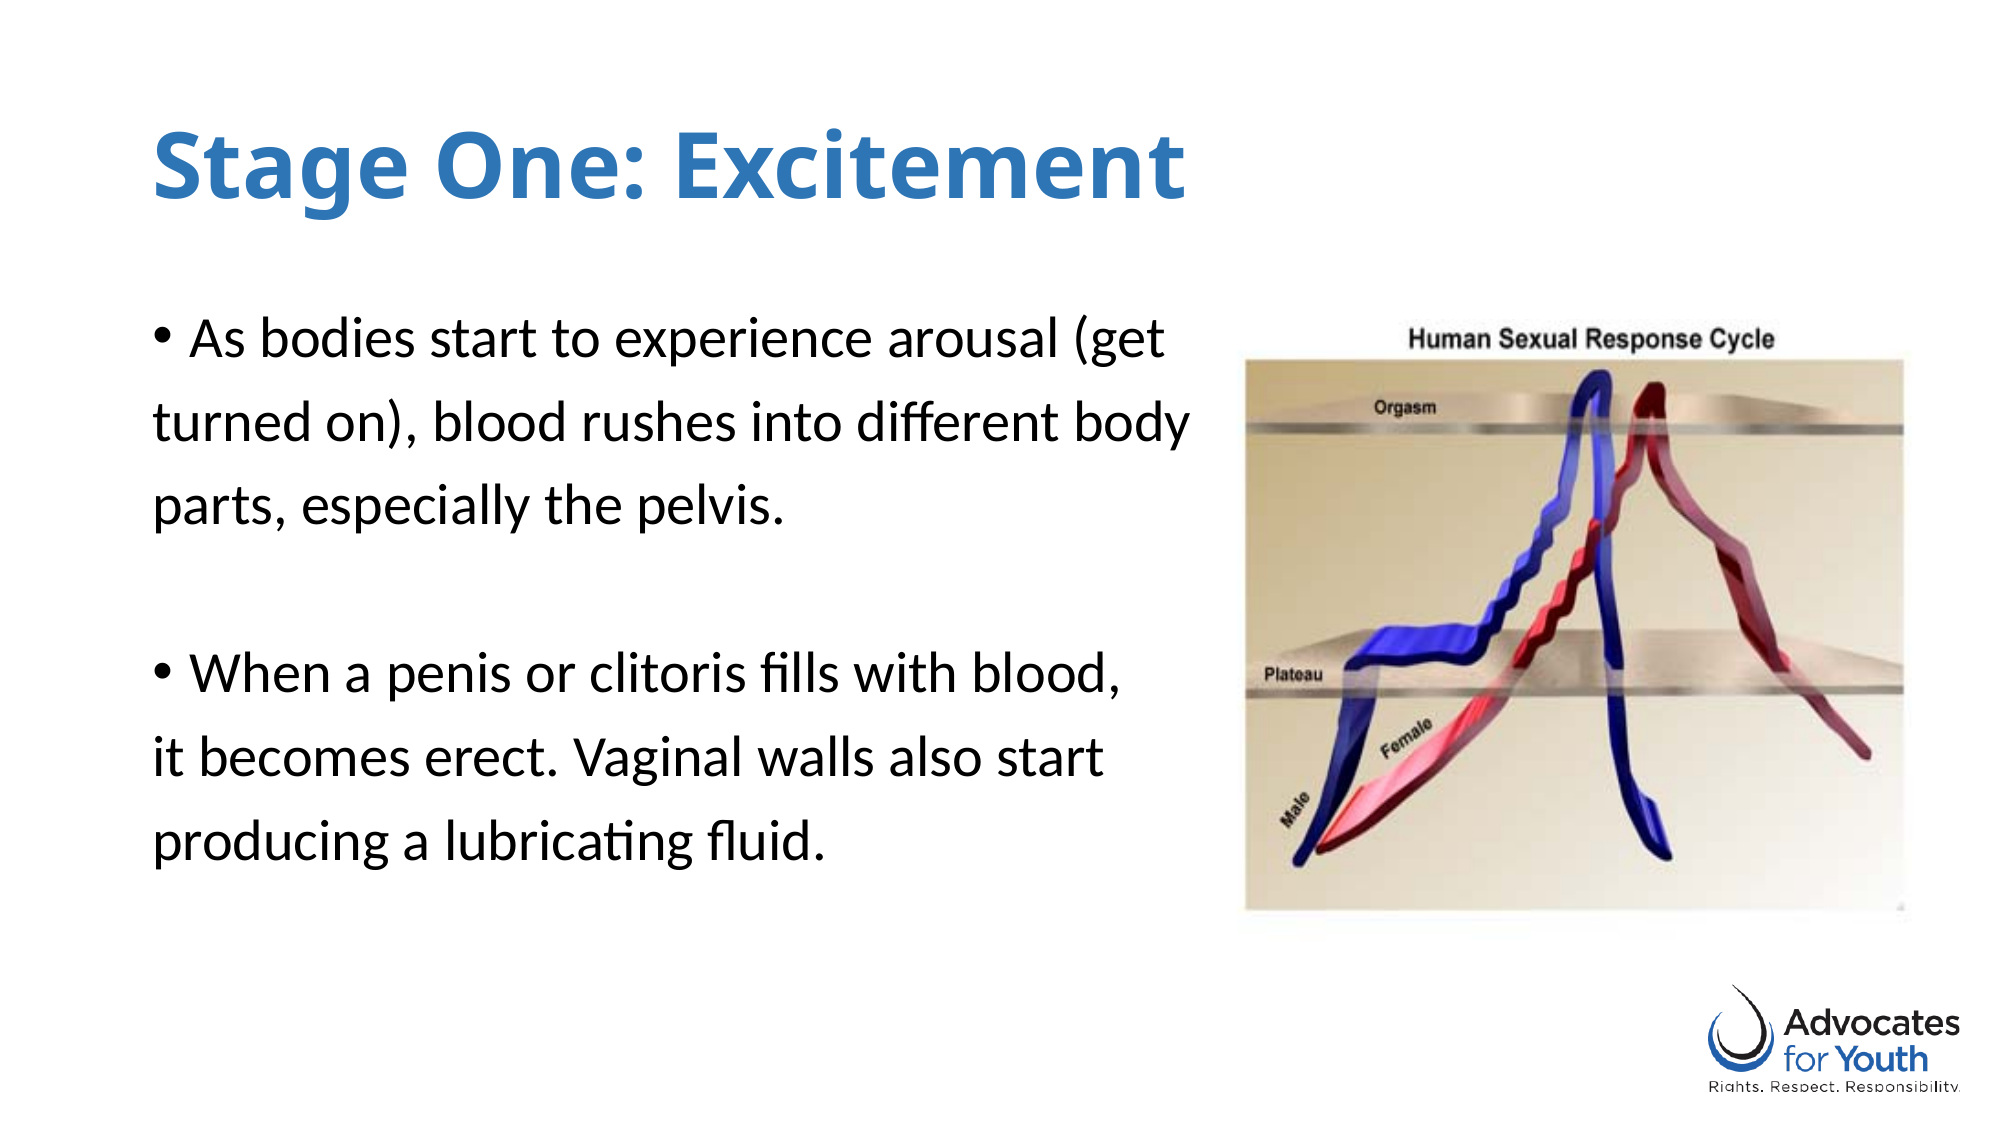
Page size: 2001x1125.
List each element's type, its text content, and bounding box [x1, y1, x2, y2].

picture [1209, 319, 1941, 953]
title Stage One: Excitement [137, 59, 1863, 278]
picture [1708, 984, 1960, 1092]
list As bodies start to experience arousal (get turned on), blood rushes into different body parts, especially the pelvis. When a penis or clitoris fills with blood, it becomes erect. Vaginal walls also start producing a lubricating fluid. [137, 299, 1217, 1014]
